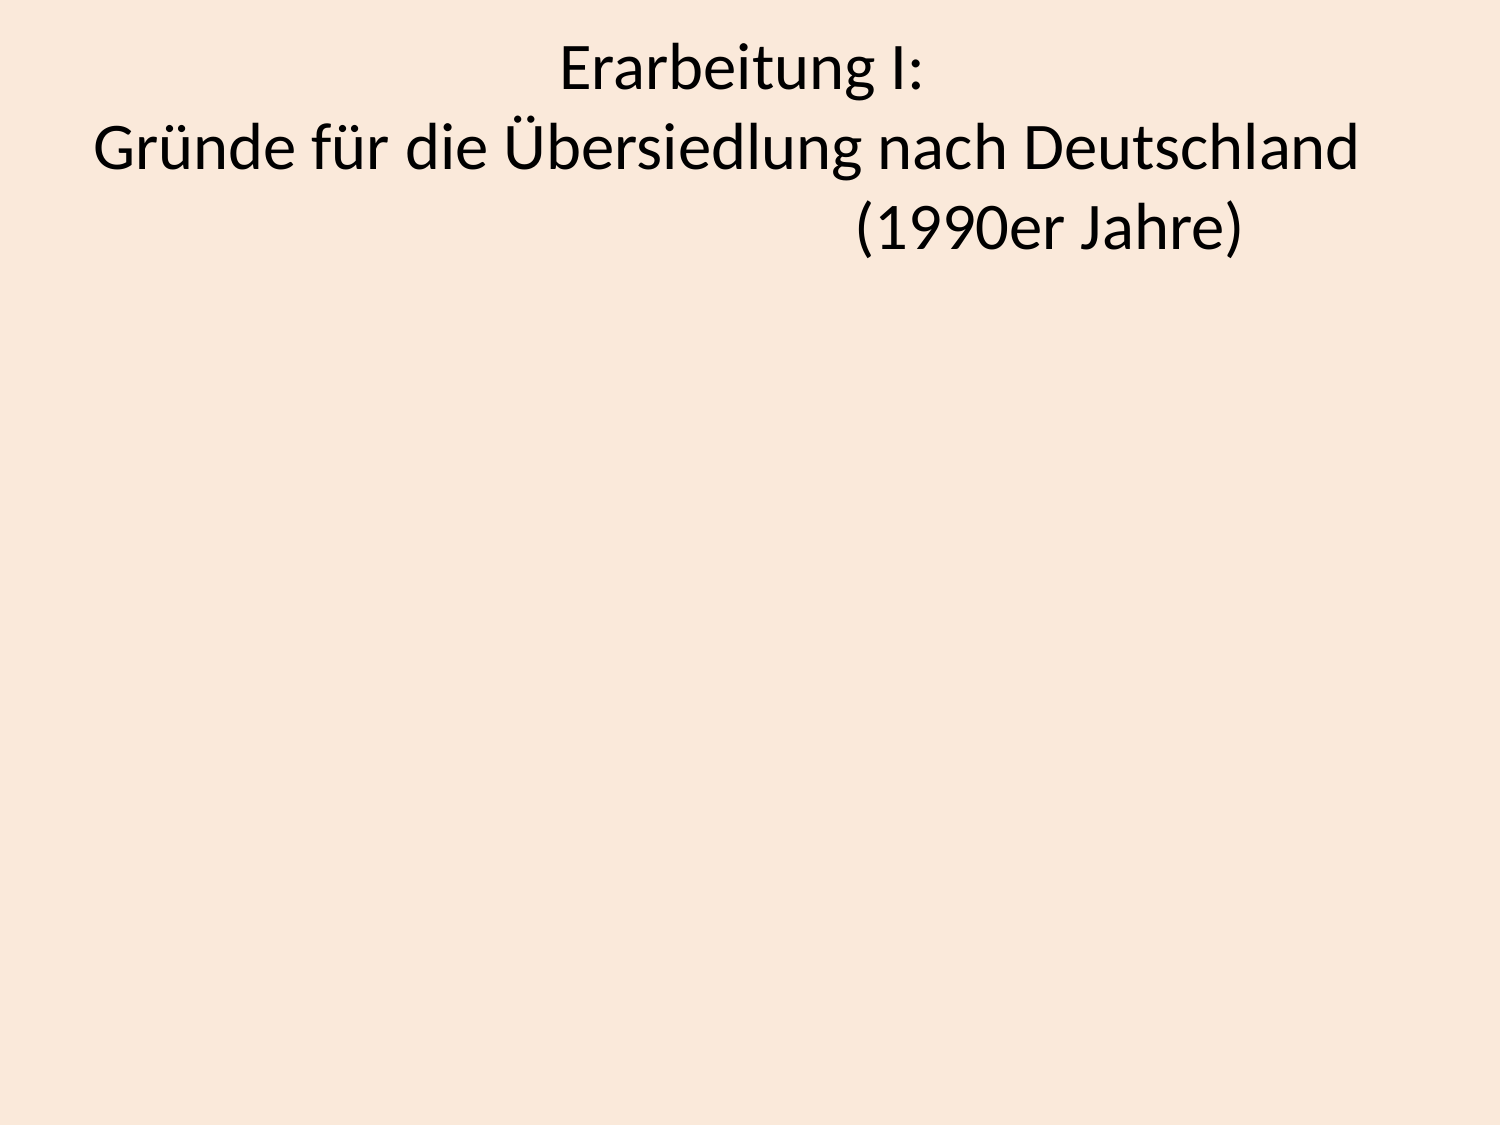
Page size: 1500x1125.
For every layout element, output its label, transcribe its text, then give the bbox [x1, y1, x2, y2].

title Erarbeitung I: Gründe für die Übersiedlung nach Deutschland (1990er Jahre) [75, 30, 1425, 256]
